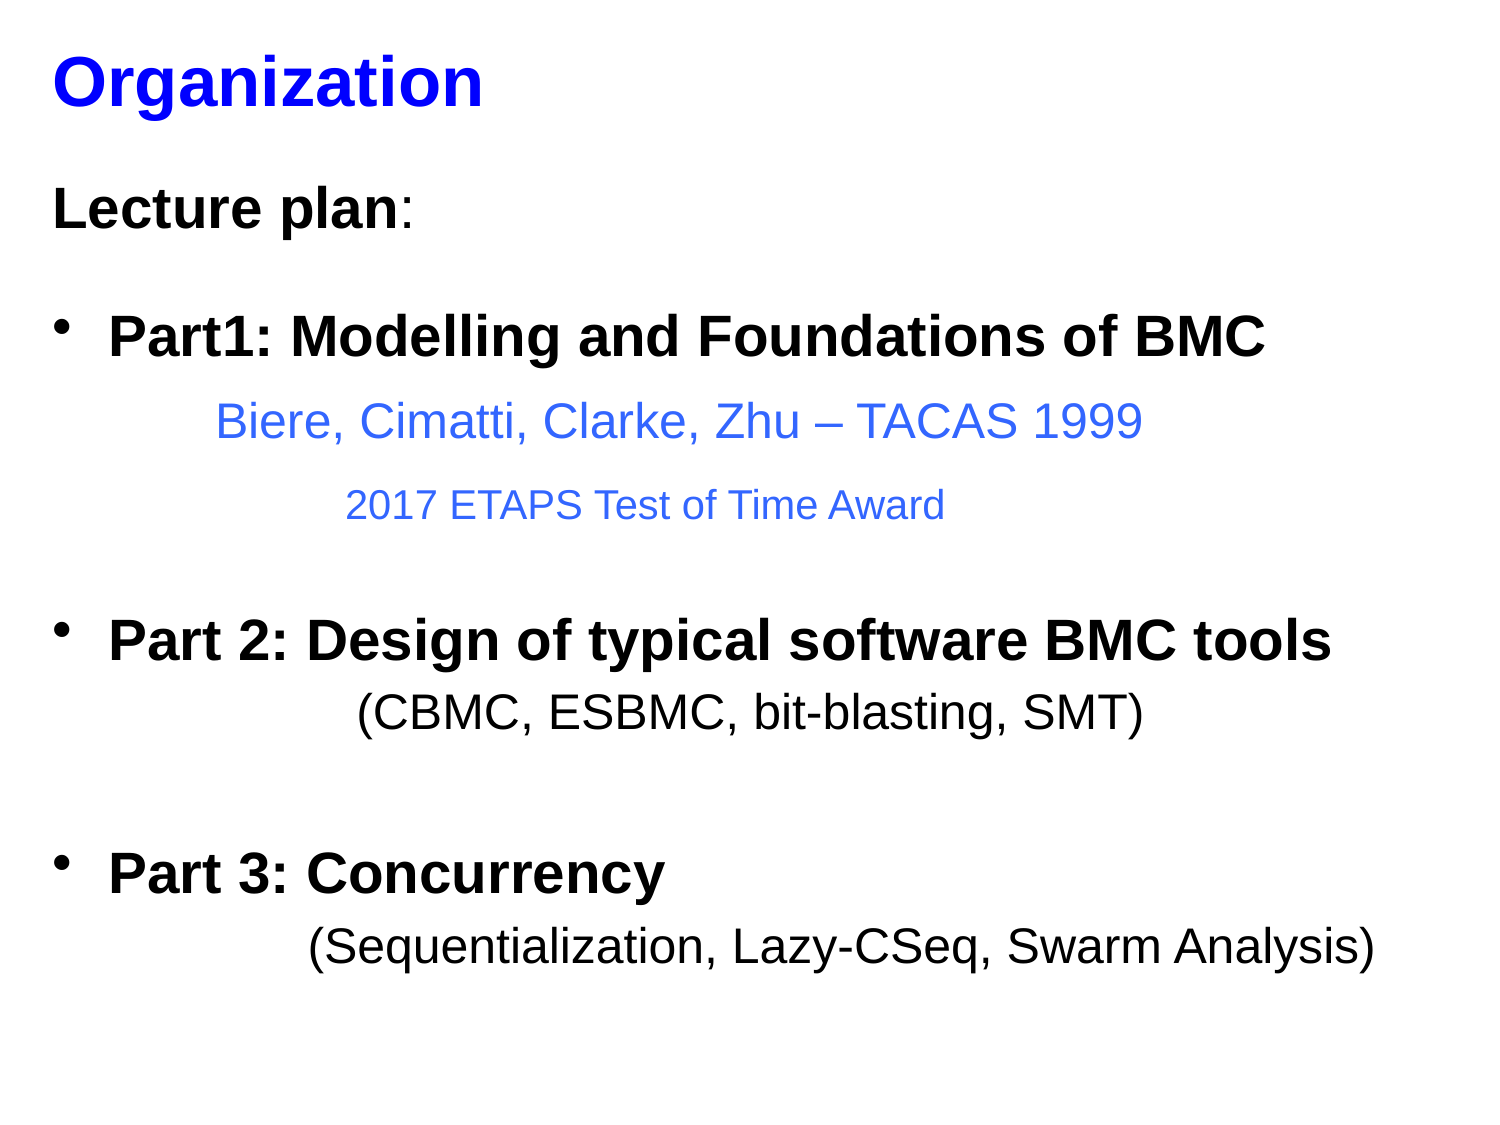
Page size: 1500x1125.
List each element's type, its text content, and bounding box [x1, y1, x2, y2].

title Organization [37, 19, 1476, 138]
list Lecture plan: Part1: Modelling and Foundations of BMC Biere, Cimatti, Clarke, Zhu – TACAS 1999 2017 ETAPS Test of Time Award Part 2: Design of typical software BMC tools (CBMC, ESBMC, bit-blasting, SMT) Part 3: Concurrency (Sequentialization, Lazy-CSeq, Swarm Analysis) [37, 162, 1476, 1051]
